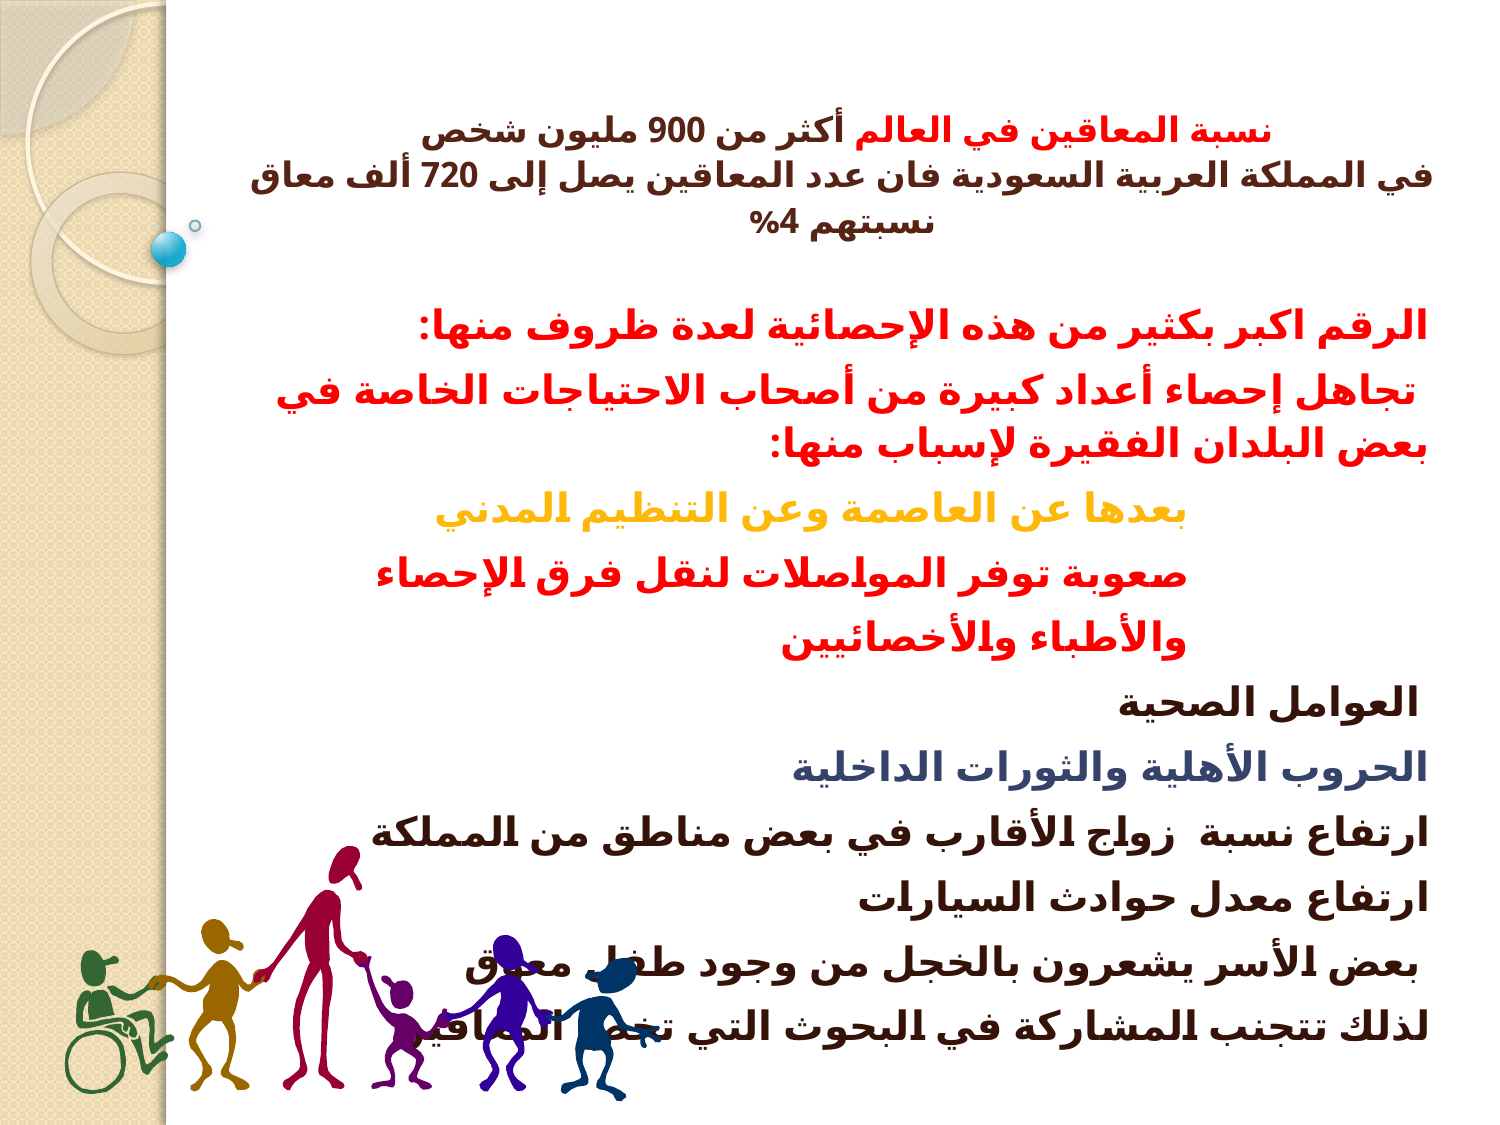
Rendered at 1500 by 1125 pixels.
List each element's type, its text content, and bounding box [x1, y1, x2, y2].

title نسبة المعاقين في العالم أكثر من 900 مليون شخص في المملكة العربية السعودية فان عدد المعاقين يصل إلى 720 ألف معاق نسبتهم 4% [234, 59, 1450, 301]
picture [64, 845, 662, 1102]
subtitle الرقم اكبر بكثير من هذه الإحصائية لعدة ظروف منها: تجاهل إحصاء أعداد كبيرة من أصحاب الاحتياجات الخاصة في بعض البلدان الفقيرة لإسباب منها: بعدها عن العاصمة وعن التنظيم المدني صعوبة توفر المواصلات لنقل فرق الإحصاء والأطباء والأخصائيين العوامل الصحية الحروب الأهلية والثورات الداخلية ارتفاع نسبة زواج الأقارب في بعض مناطق من المملكة ارتفاع معدل حوادث السيارات بعض الأسر يشعرون بالخجل من وجود طفل معوق لذلك تتجنب المشاركة في البحوث التي تخص المعاقين [234, 303, 1450, 1071]
